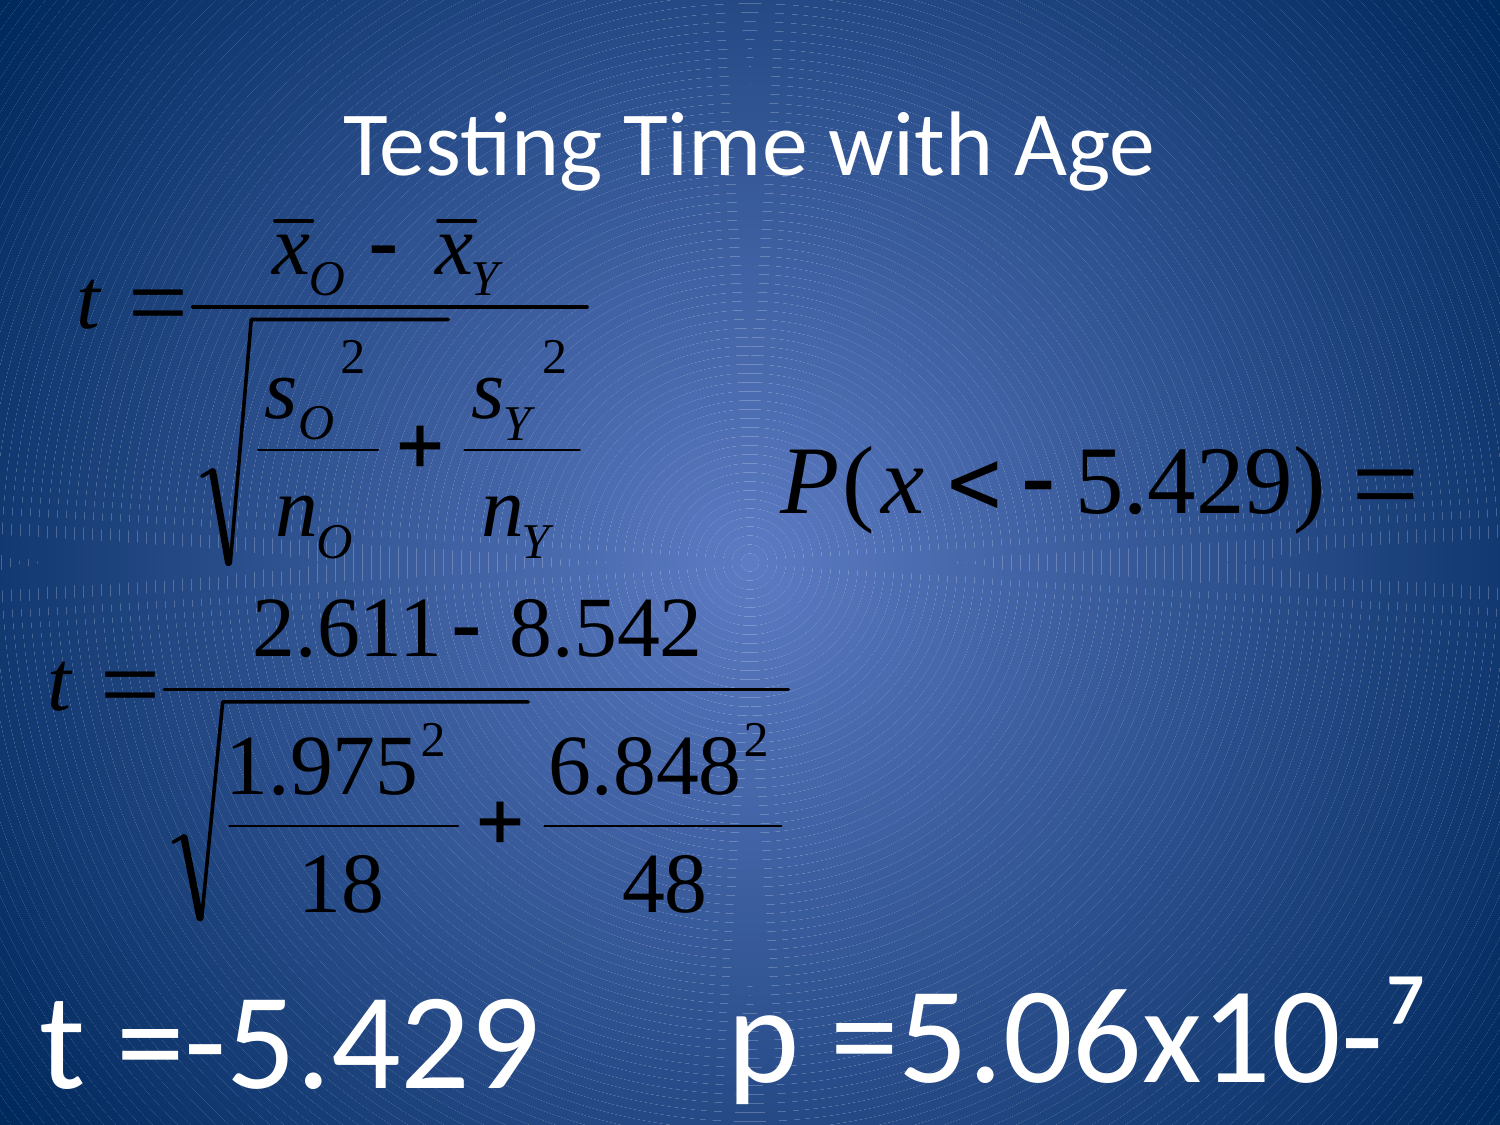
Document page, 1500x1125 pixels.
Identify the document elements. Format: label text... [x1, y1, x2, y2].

text_box p =5.06x10-⁷ [712, 937, 1500, 1118]
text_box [65, 192, 602, 573]
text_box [762, 424, 1417, 555]
title Testing Time with Age [74, 44, 1426, 233]
text_box t =-5.429 [24, 943, 638, 1123]
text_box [37, 574, 809, 940]
